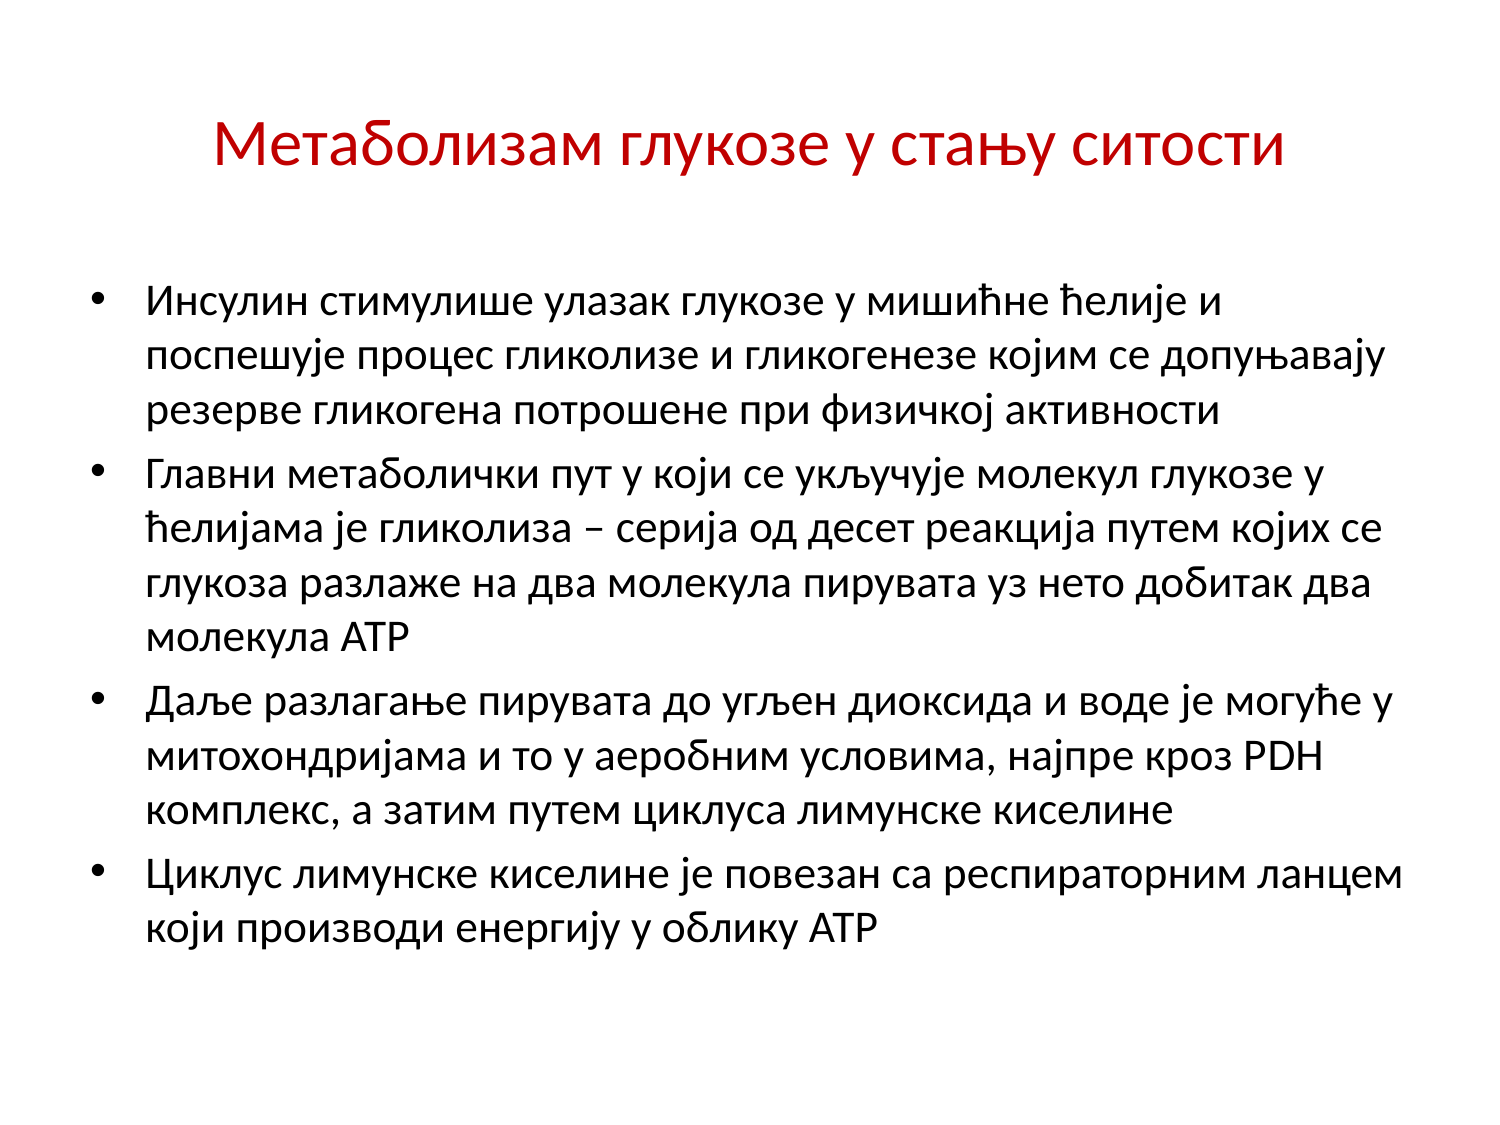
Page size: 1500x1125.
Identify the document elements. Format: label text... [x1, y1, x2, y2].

list Инсулин стимулише улазак глукозе у мишићне ћелије и поспешује процес гликолизе и гликогенезе којим се допуњавају резерве гликогена потрошене при физичкој активности Главни метаболички пут у који се укључује молекул глукозе у ћелијама је гликолиза – серија од десет реакција путем којих се глукоза разлаже на два молекула пирувата уз нето добитак два молекула АТР Даље разлагање пирувата до угљен диоксида и воде је могуће у митохондријама и то у аеробним условима, најпре кроз РDH комплекс, а затим путем циклуса лимунске киселине Циклус лимунске киселине је повезан са респираторним ланцем који производи енергију у облику АТР [75, 262, 1425, 1005]
title Метаболизам глукозе у стању ситости [75, 45, 1425, 233]
